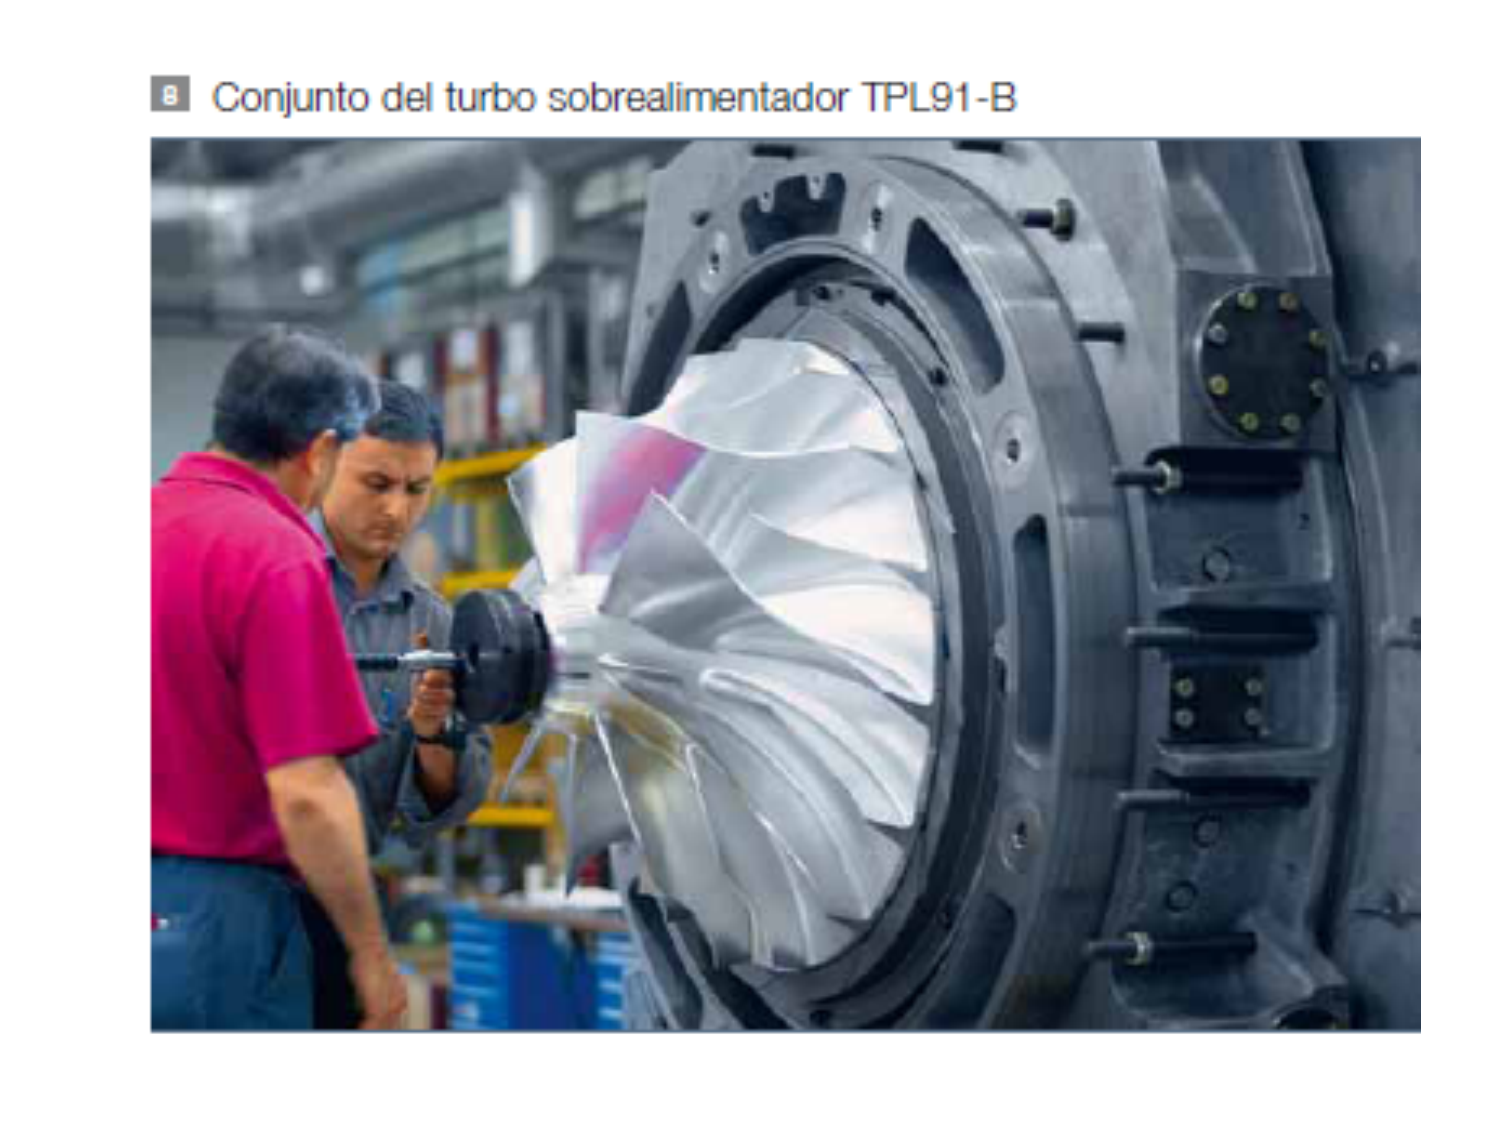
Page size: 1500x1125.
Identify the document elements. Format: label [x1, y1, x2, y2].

picture [100, 54, 1421, 1047]
